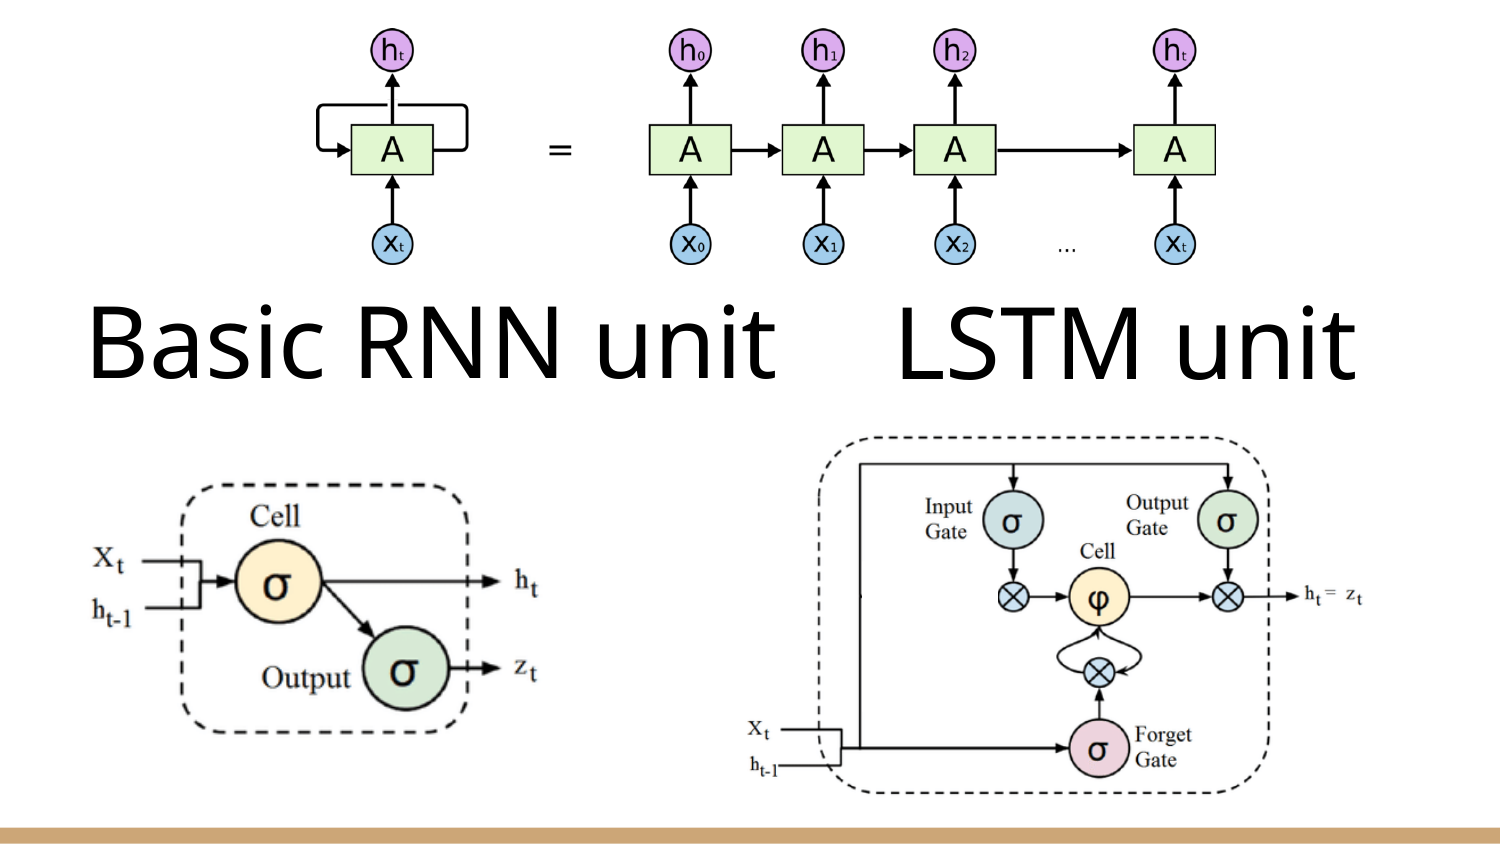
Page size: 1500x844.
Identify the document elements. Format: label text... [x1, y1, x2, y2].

picture [68, 452, 547, 761]
title LSTM unit [878, 278, 1500, 415]
title Basic RNN unit [69, 276, 1467, 414]
picture [316, 28, 1217, 266]
picture [735, 412, 1377, 801]
